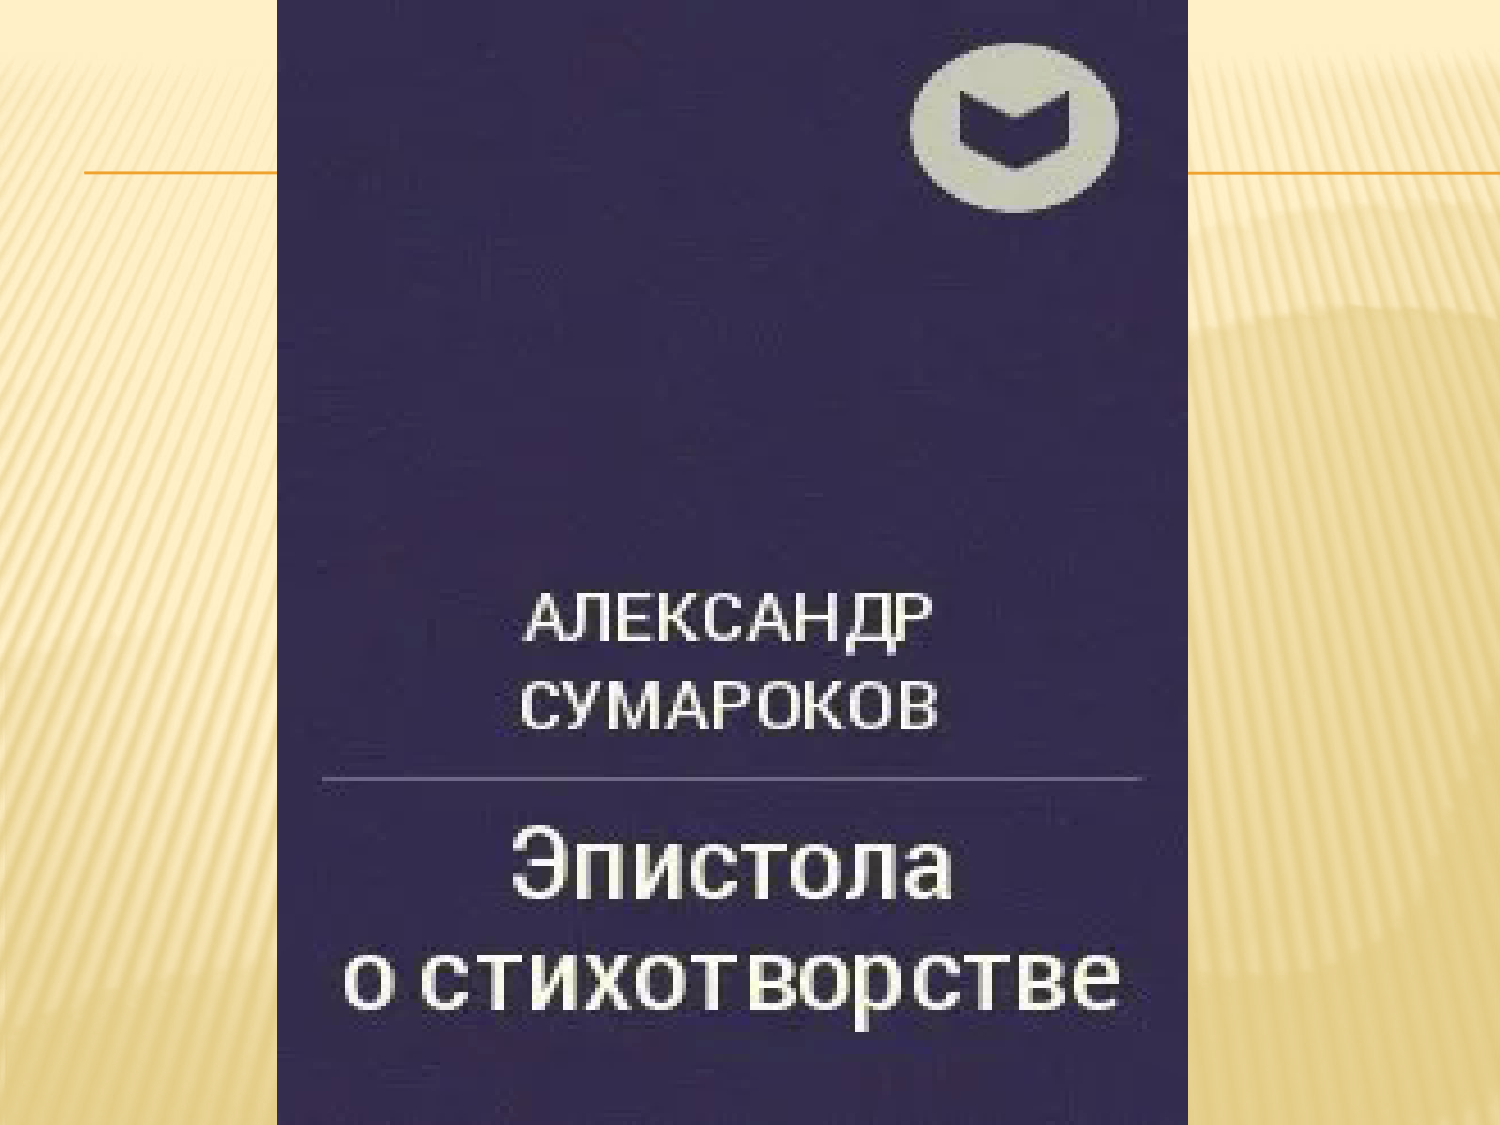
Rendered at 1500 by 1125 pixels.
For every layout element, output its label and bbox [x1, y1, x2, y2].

list [277, 0, 1188, 1125]
